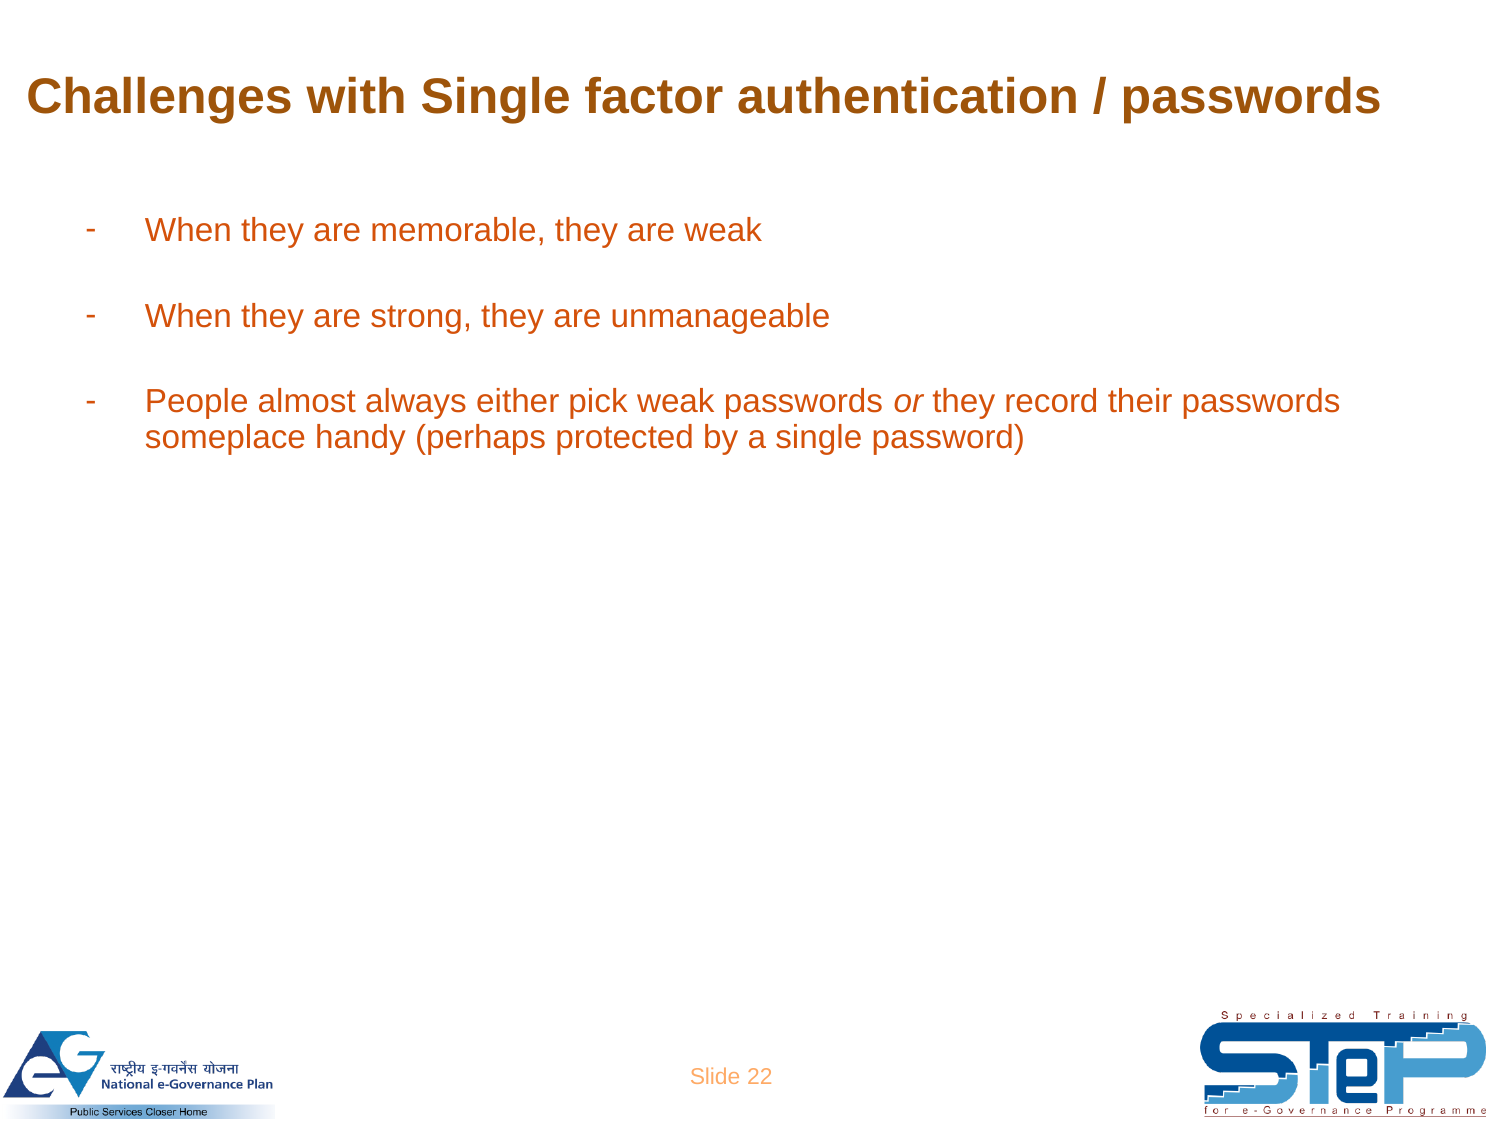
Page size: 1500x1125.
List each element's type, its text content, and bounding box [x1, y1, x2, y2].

list When they are memorable, they are weak When they are strong, they are unmanageable People almost always either pick weak passwords or they record their passwords someplace handy (perhaps protected by a single password) [26, 212, 1474, 924]
title Challenges with Single factor authentication / passwords [26, 63, 1472, 188]
picture [2, 1031, 275, 1119]
picture [1200, 1011, 1486, 1117]
